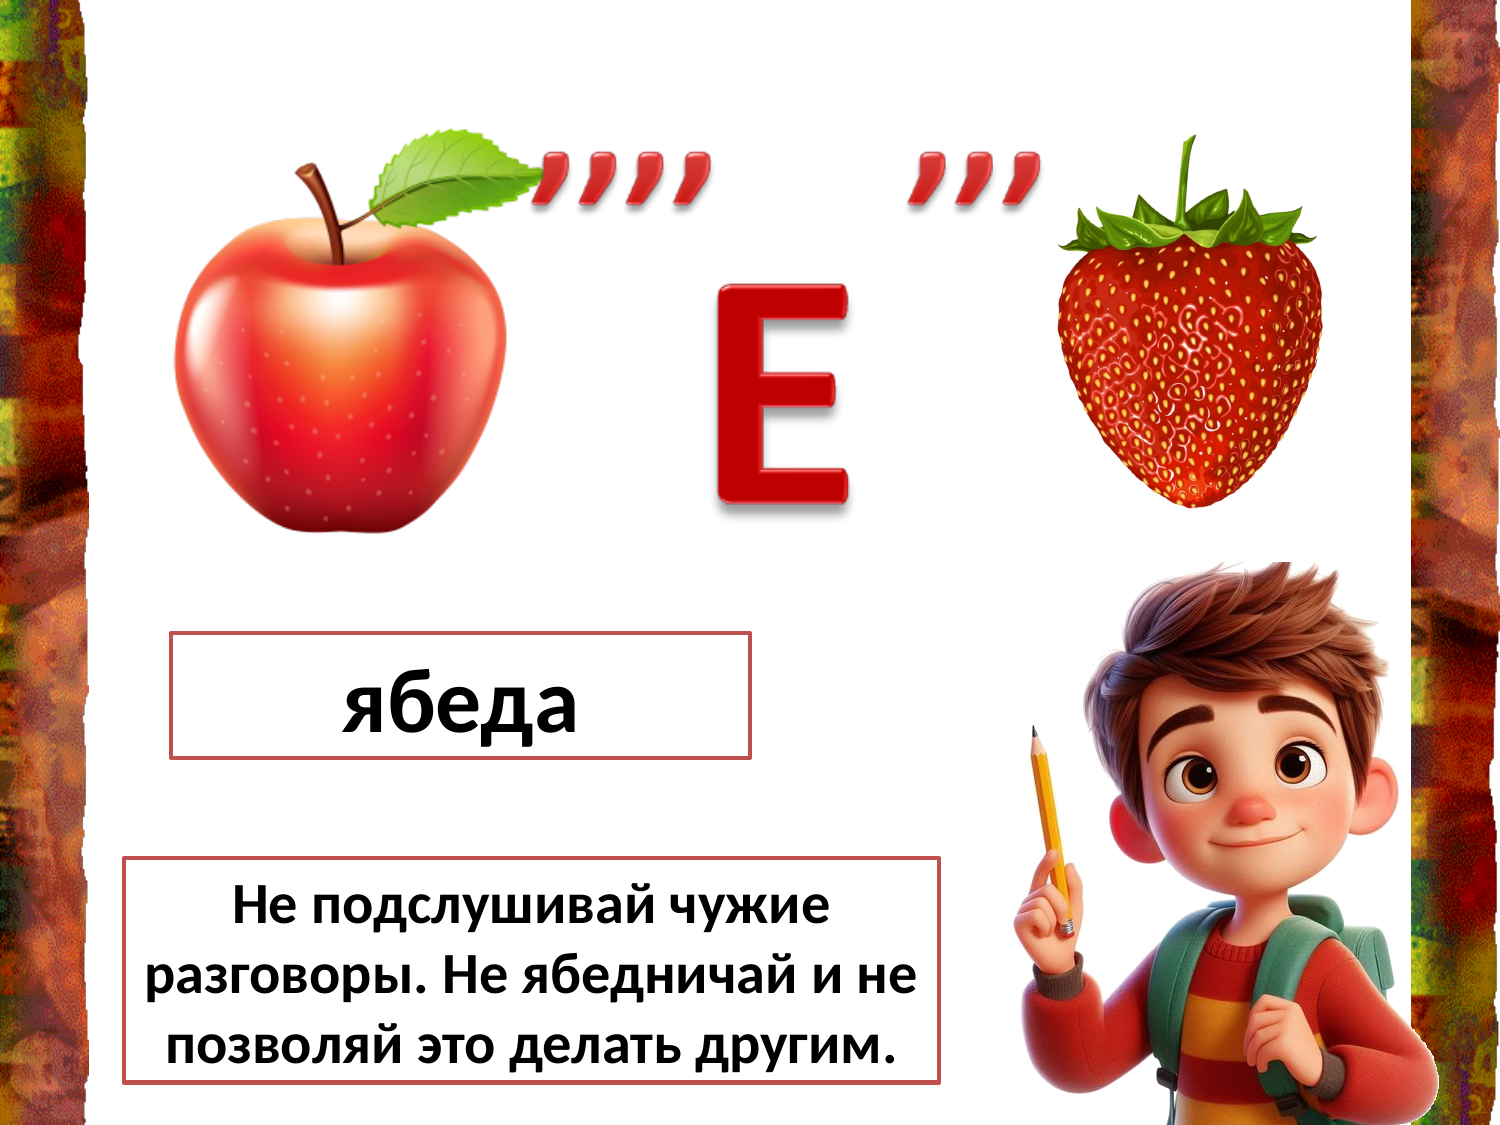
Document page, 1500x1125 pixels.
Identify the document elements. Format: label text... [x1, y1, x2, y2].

picture [170, 0, 1500, 1125]
text_box Не подслушивай чужие разговоры. Не ябедничай и не позволяй это делать другим. [122, 856, 941, 1085]
text_box ябеда [169, 631, 752, 760]
picture [0, 0, 89, 1125]
